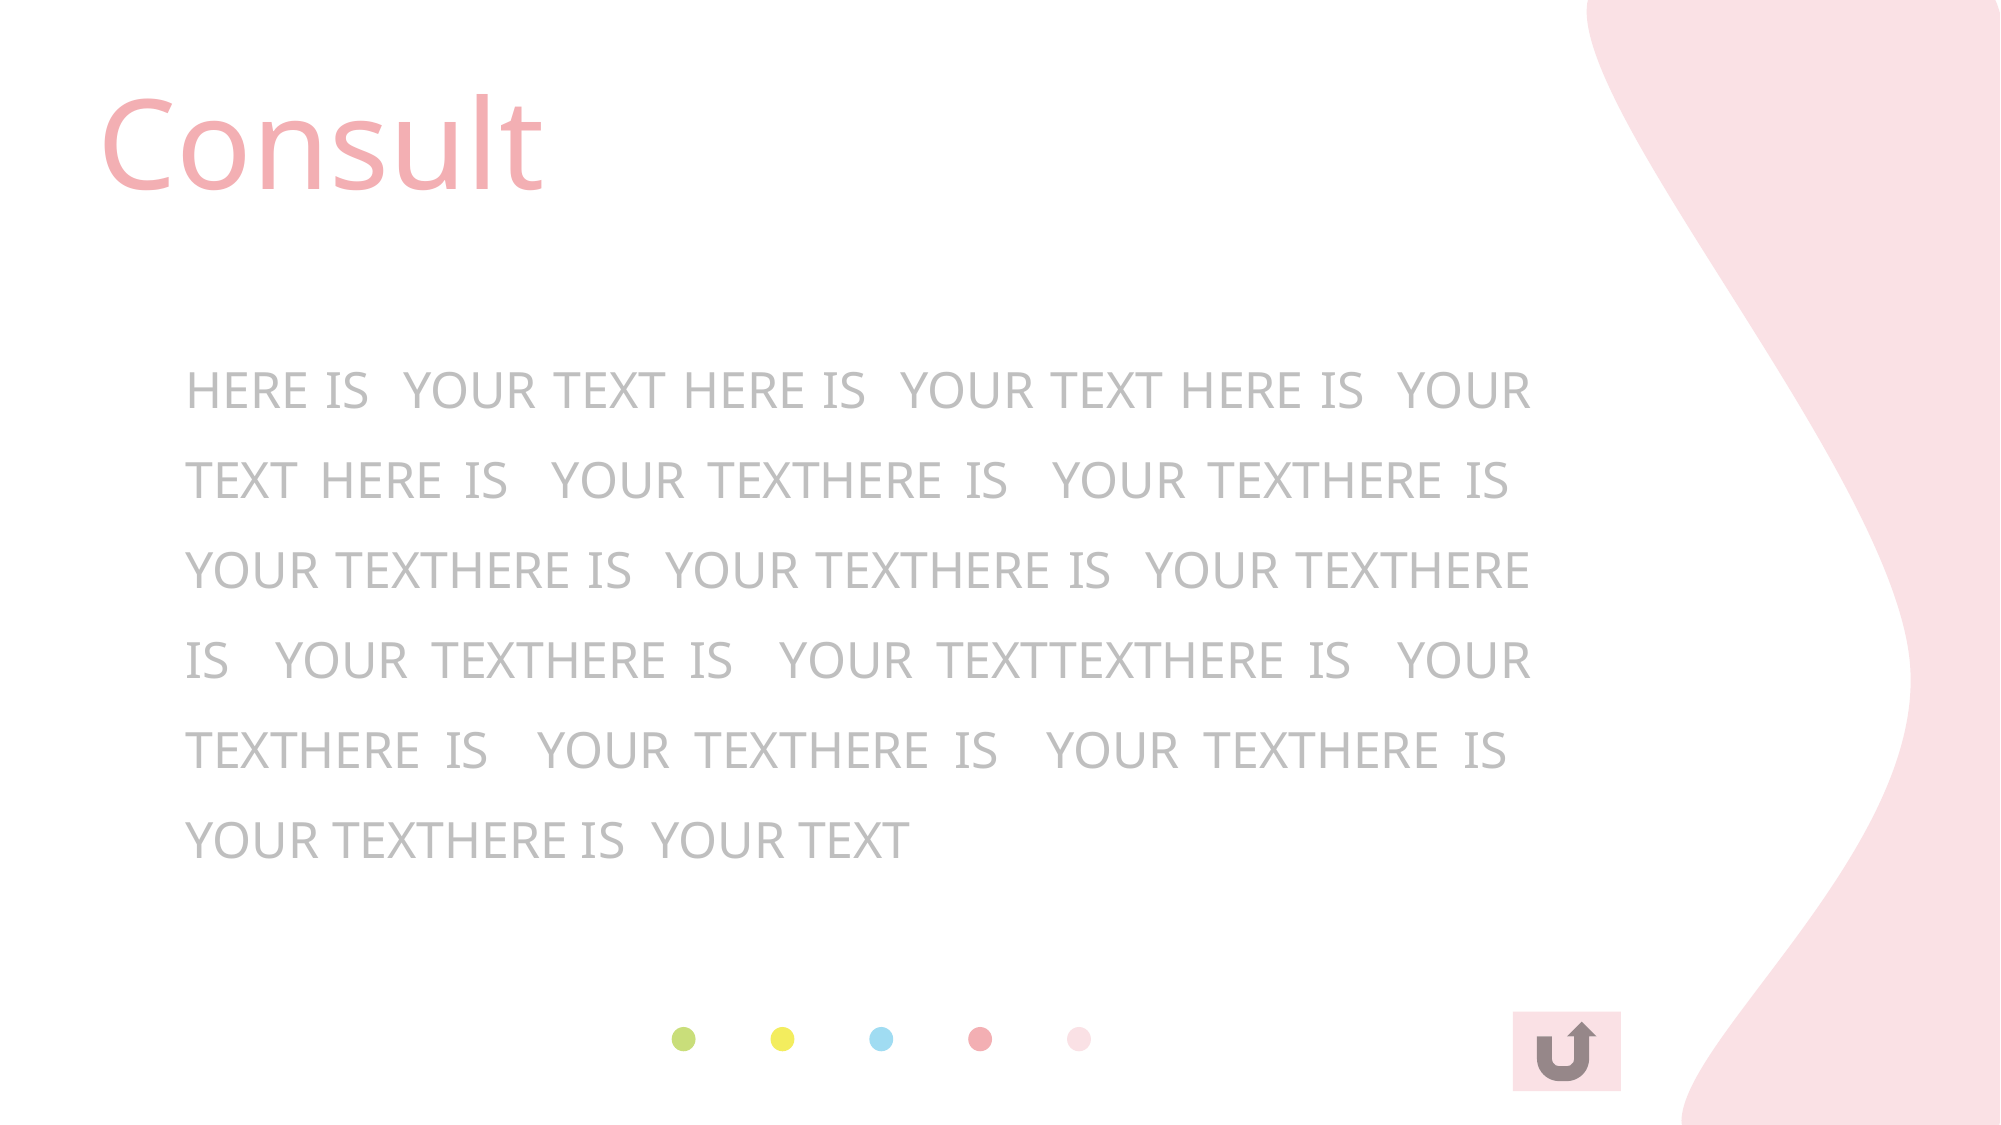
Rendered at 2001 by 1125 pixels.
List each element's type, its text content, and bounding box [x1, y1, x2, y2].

text_box [868, 1025, 895, 1053]
text_box Consult [55, 57, 587, 222]
text_box HERE IS YOUR TEXT HERE IS YOUR TEXT HERE IS YOUR TEXT HERE IS YOUR TEXTHERE IS YOUR TEXTHERE IS YOUR TEXTHERE IS YOUR TEXTHERE IS YOUR TEXTHERE IS YOUR TEXTHERE IS YOUR TEXTTEXTHERE IS YOUR TEXTHERE IS YOUR TEXTHERE IS YOUR TEXTHERE IS YOUR TEXTHERE IS YOUR TEXT [170, 321, 1547, 936]
text_box [1066, 1025, 1092, 1053]
text_box [967, 1025, 994, 1053]
text_box [769, 1025, 796, 1053]
text_box [1512, 1011, 1622, 1092]
text_box [670, 1025, 697, 1053]
text_box [1585, 0, 2000, 1125]
